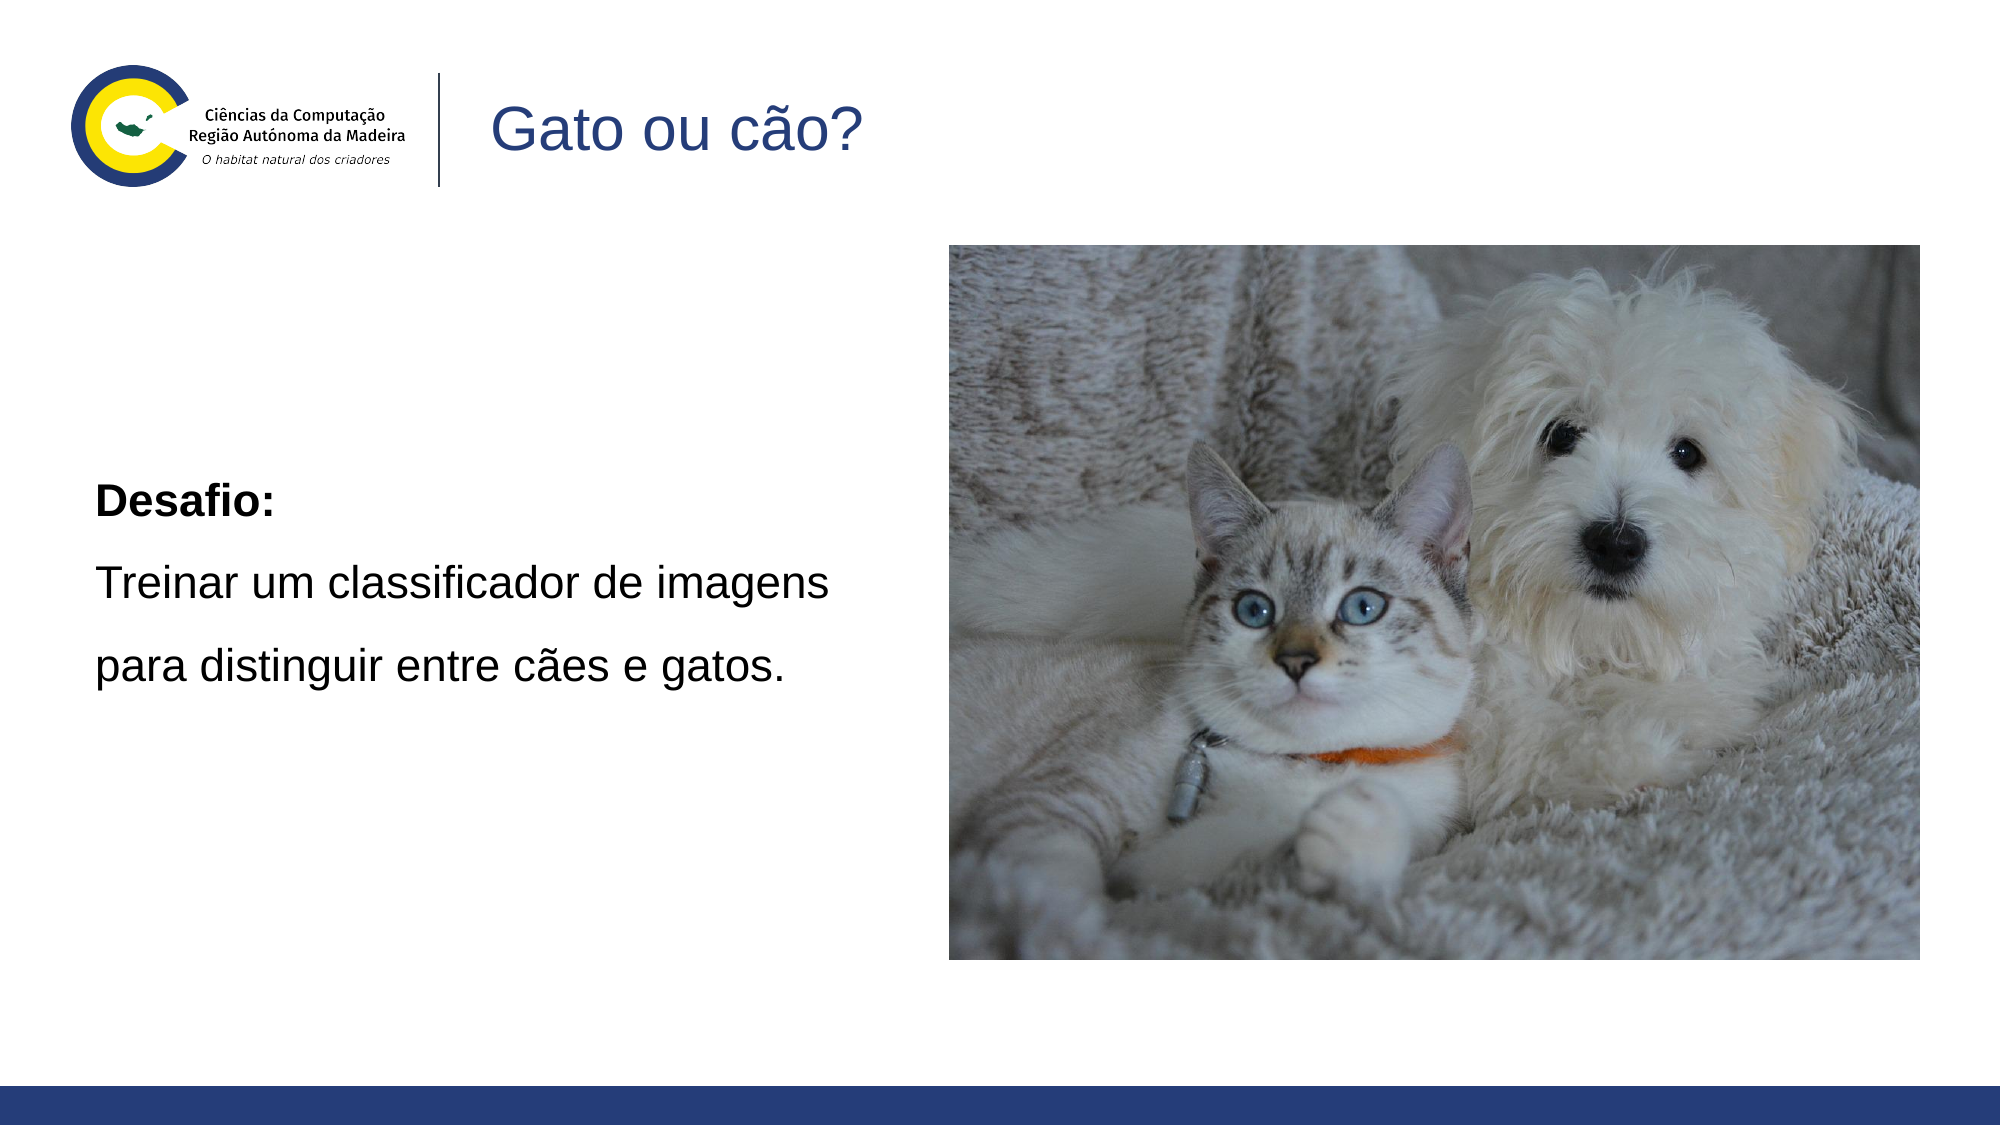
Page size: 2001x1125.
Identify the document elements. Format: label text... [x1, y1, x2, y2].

text_box [0, 1085, 2000, 1125]
text_box Desafio: Treinar um classificador de imagens para distinguir entre cães e gatos. [80, 435, 887, 698]
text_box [71, 65, 440, 188]
picture [949, 245, 1920, 960]
text_box Gato ou cão? [475, 80, 881, 171]
